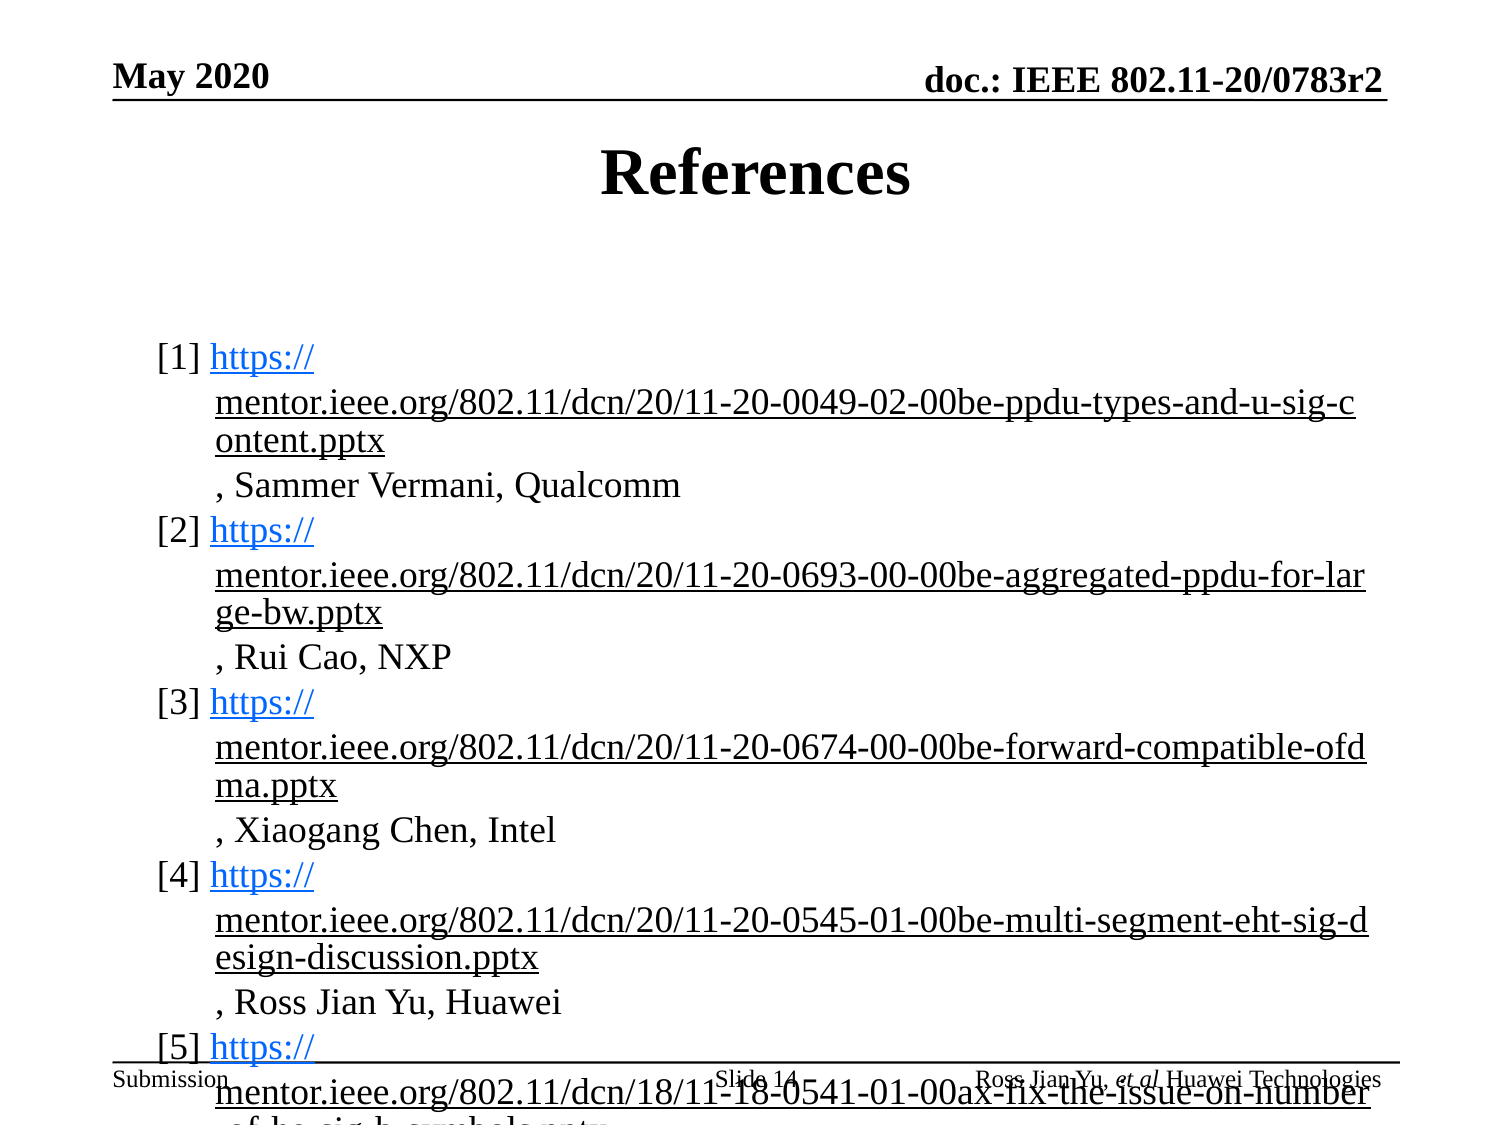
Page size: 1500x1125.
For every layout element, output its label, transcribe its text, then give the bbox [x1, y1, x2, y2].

text_box References [99, 124, 1413, 212]
list [1] https://mentor.ieee.org/802.11/dcn/20/11-20-0049-02-00be-ppdu-types-and-u-sig-content.pptx, Sammer Vermani, Qualcomm [2] https://mentor.ieee.org/802.11/dcn/20/11-20-0693-00-00be-aggregated-ppdu-for-large-bw.pptx, Rui Cao, NXP [3] https://mentor.ieee.org/802.11/dcn/20/11-20-0674-00-00be-forward-compatible-ofdma.pptx, Xiaogang Chen, Intel [4] https://mentor.ieee.org/802.11/dcn/20/11-20-0545-01-00be-multi-segment-eht-sig-design-discussion.pptx, Ross Jian Yu, Huawei [5] https://mentor.ieee.org/802.11/dcn/18/11-18-0541-01-00ax-fix-the-issue-on-number-of-he-sig-b-symbols.pptx, Ming Gan, Huawei [6] https://mentor.ieee.org/802.11/dcn/20/11-20-0566-18-00be-compendium-of-straw-polls-and-potential-changes-to-the-specification-framework-document.docx, Edward Au, Huawei [112, 324, 1388, 1001]
slide_number Slide 14 [712, 1061, 800, 1093]
